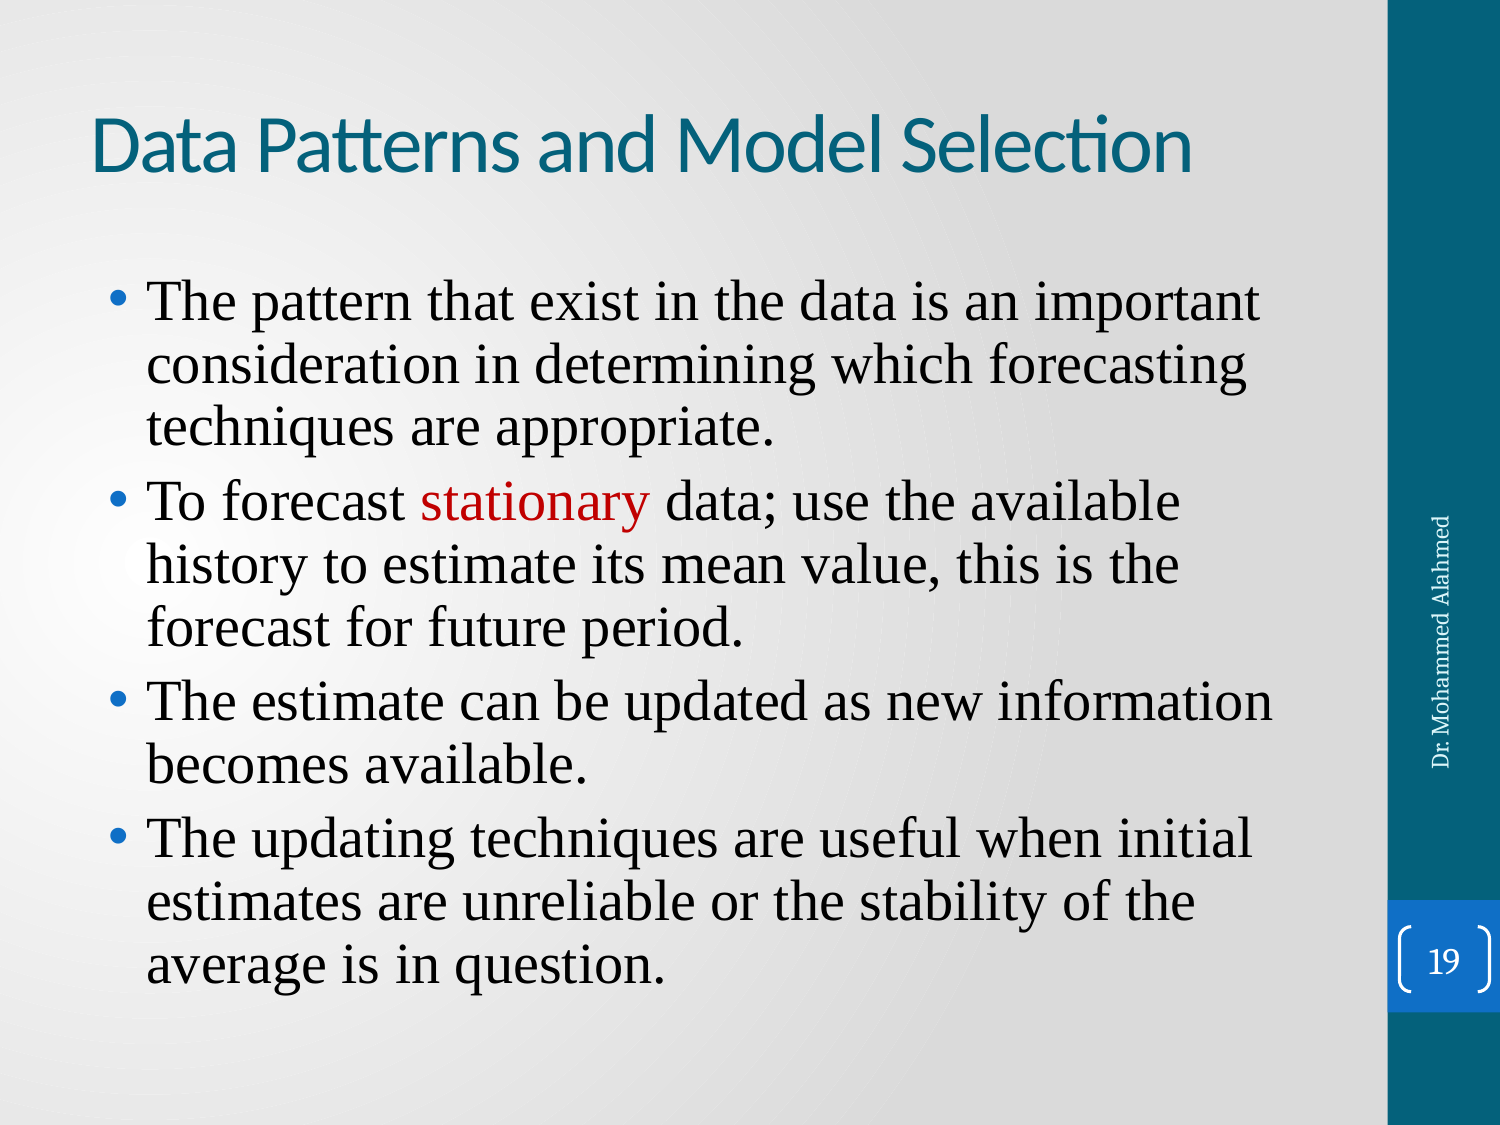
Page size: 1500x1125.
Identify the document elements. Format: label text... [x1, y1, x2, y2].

title Data Patterns and Model Selection [75, 45, 1325, 233]
list The pattern that exist in the data is an important consideration in determining which forecasting techniques are appropriate. To forecast stationary data; use the available history to estimate its mean value, this is the forecast for future period. The estimate can be updated as new information becomes available. The updating techniques are useful when initial estimates are unreliable or the stability of the average is in question. [75, 262, 1325, 1050]
slide_number 19 [1397, 925, 1492, 994]
footer Dr. Mohammed Alahmed [1408, 500, 1469, 889]
